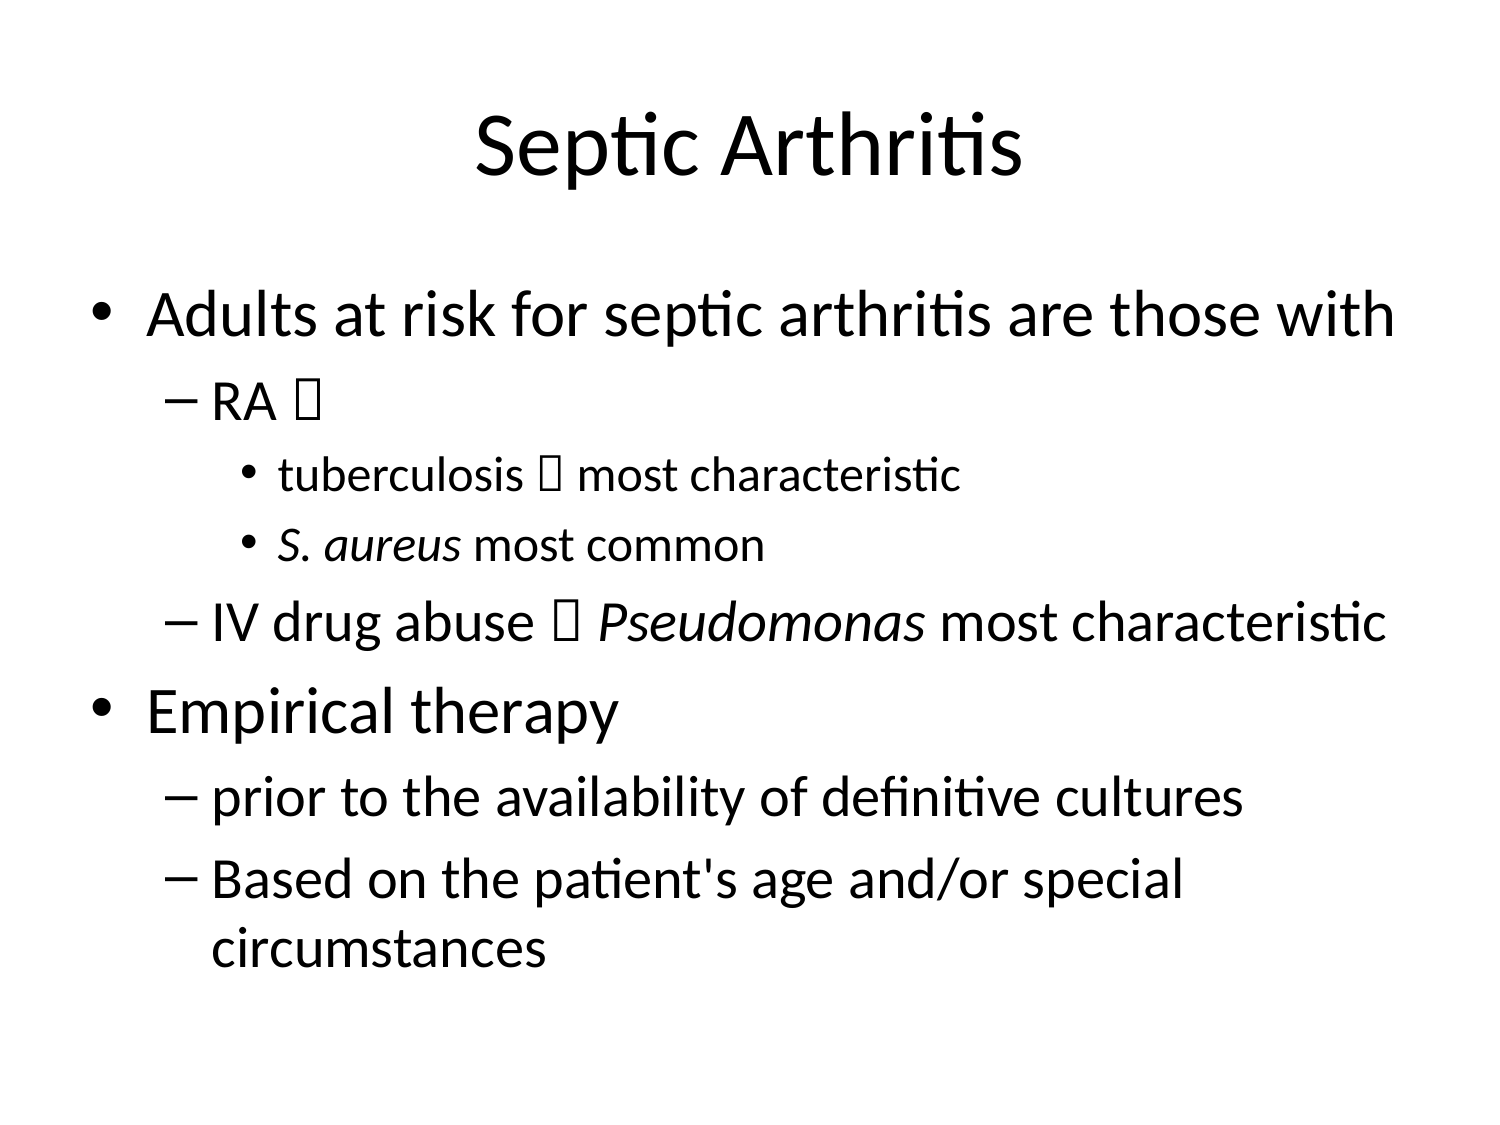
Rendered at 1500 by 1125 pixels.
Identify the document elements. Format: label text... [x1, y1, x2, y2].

list Adults at risk for septic arthritis are those with RA  tuberculosis  most characteristic S. aureus most common IV drug abuse  Pseudomonas most characteristic Empirical therapy prior to the availability of definitive cultures Based on the patient's age and/or special circumstances [75, 262, 1425, 1005]
title Septic Arthritis [75, 45, 1425, 233]
